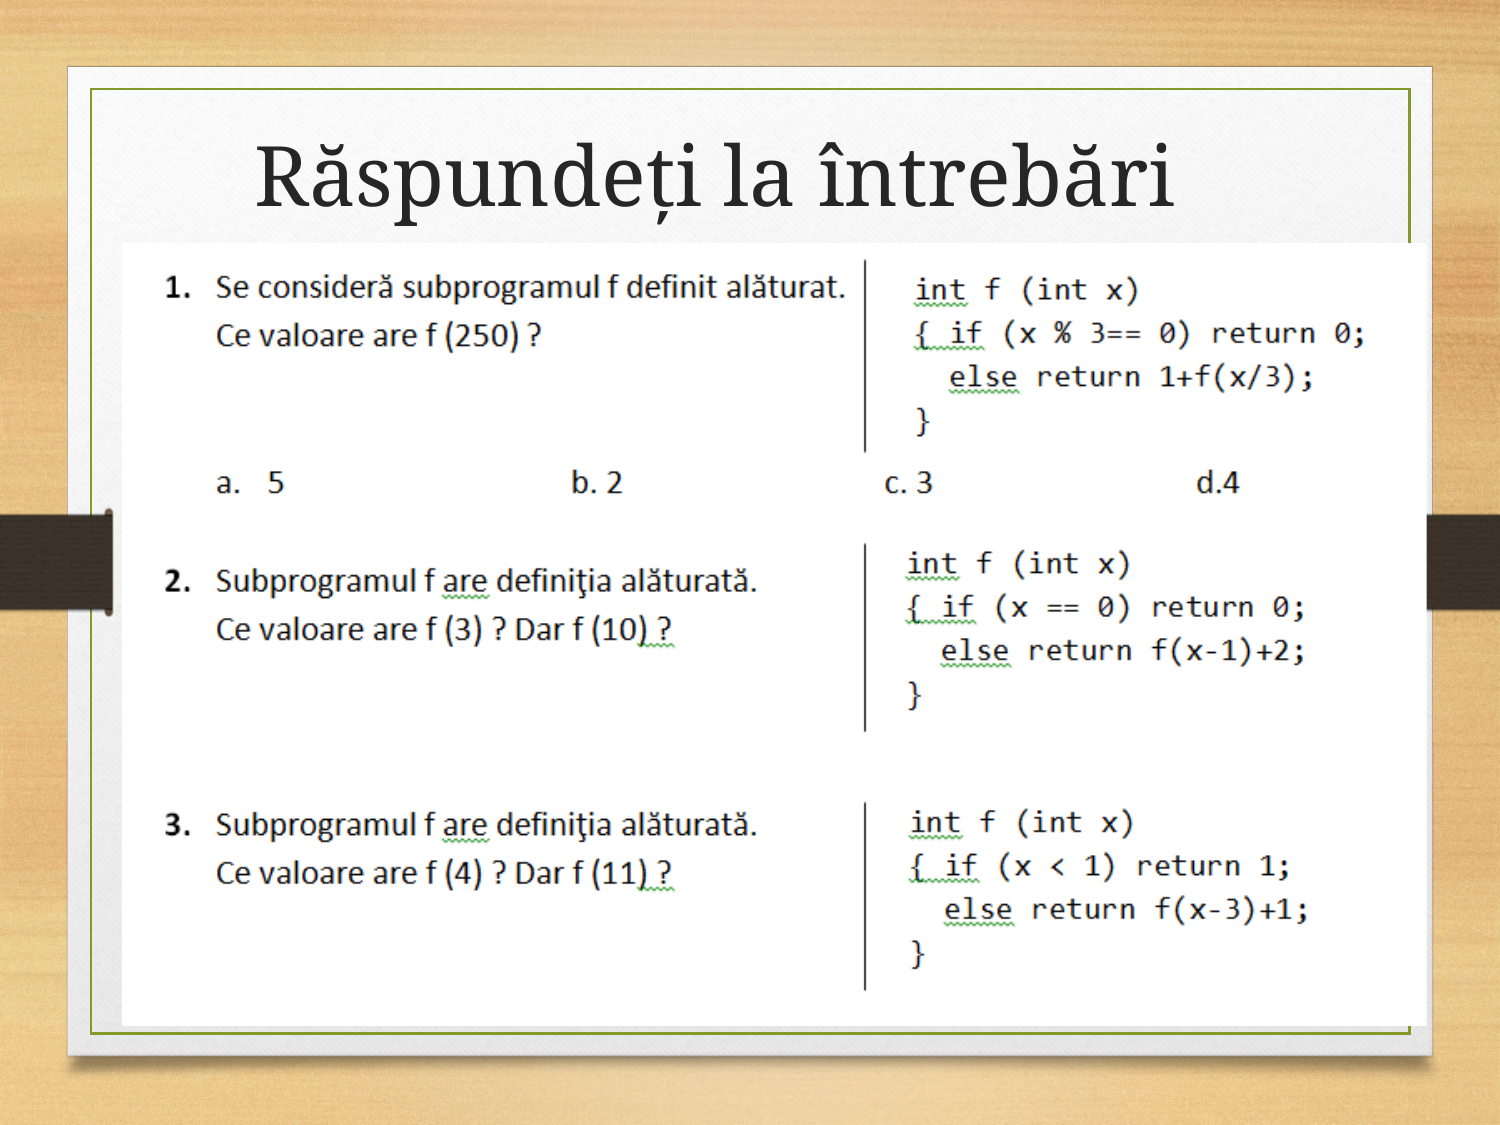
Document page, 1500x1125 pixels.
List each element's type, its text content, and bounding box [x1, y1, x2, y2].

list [121, 243, 1427, 1026]
title Răspundeţi la întrebări [157, 66, 1273, 243]
picture [0, 0, 1500, 1125]
